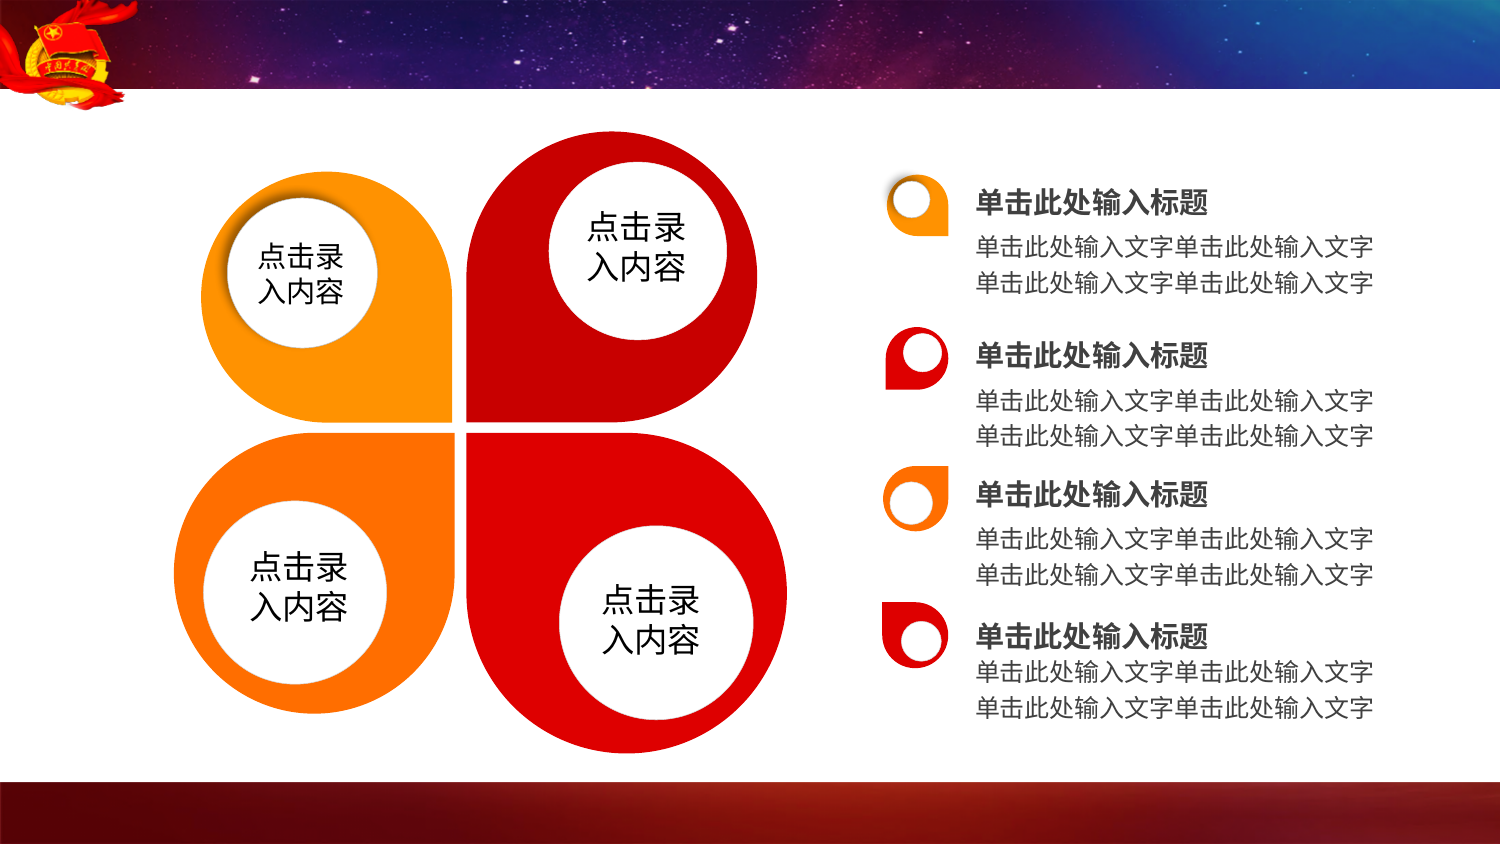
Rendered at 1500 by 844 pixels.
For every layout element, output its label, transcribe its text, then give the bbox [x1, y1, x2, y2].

picture [0, 783, 1500, 844]
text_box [883, 465, 949, 532]
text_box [882, 602, 949, 669]
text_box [466, 131, 758, 423]
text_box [466, 432, 787, 754]
text_box 单击此处输入标题 [975, 322, 1386, 381]
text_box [886, 174, 949, 236]
text_box 单击此处输入文字单击此处输入文字 单击此处输入文字单击此处输入文字 [960, 371, 1495, 495]
text_box 单击此处输入文字单击此处输入文字 单击此处输入文字单击此处输入文字 [960, 218, 1495, 341]
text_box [200, 171, 452, 423]
text_box 单击此处输入文字单击此处输入文字 单击此处输入文字单击此处输入文字 [960, 643, 1495, 766]
text_box 单击此处输入文字单击此处输入文字 单击此处输入文字单击此处输入文字 [960, 510, 1495, 633]
text_box 单击此处输入标题 [975, 602, 1386, 662]
text_box 单击此处输入标题 [975, 168, 1386, 228]
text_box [173, 432, 455, 714]
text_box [885, 326, 949, 390]
text_box 单击此处输入标题 [975, 460, 1386, 520]
picture [0, 0, 1500, 112]
